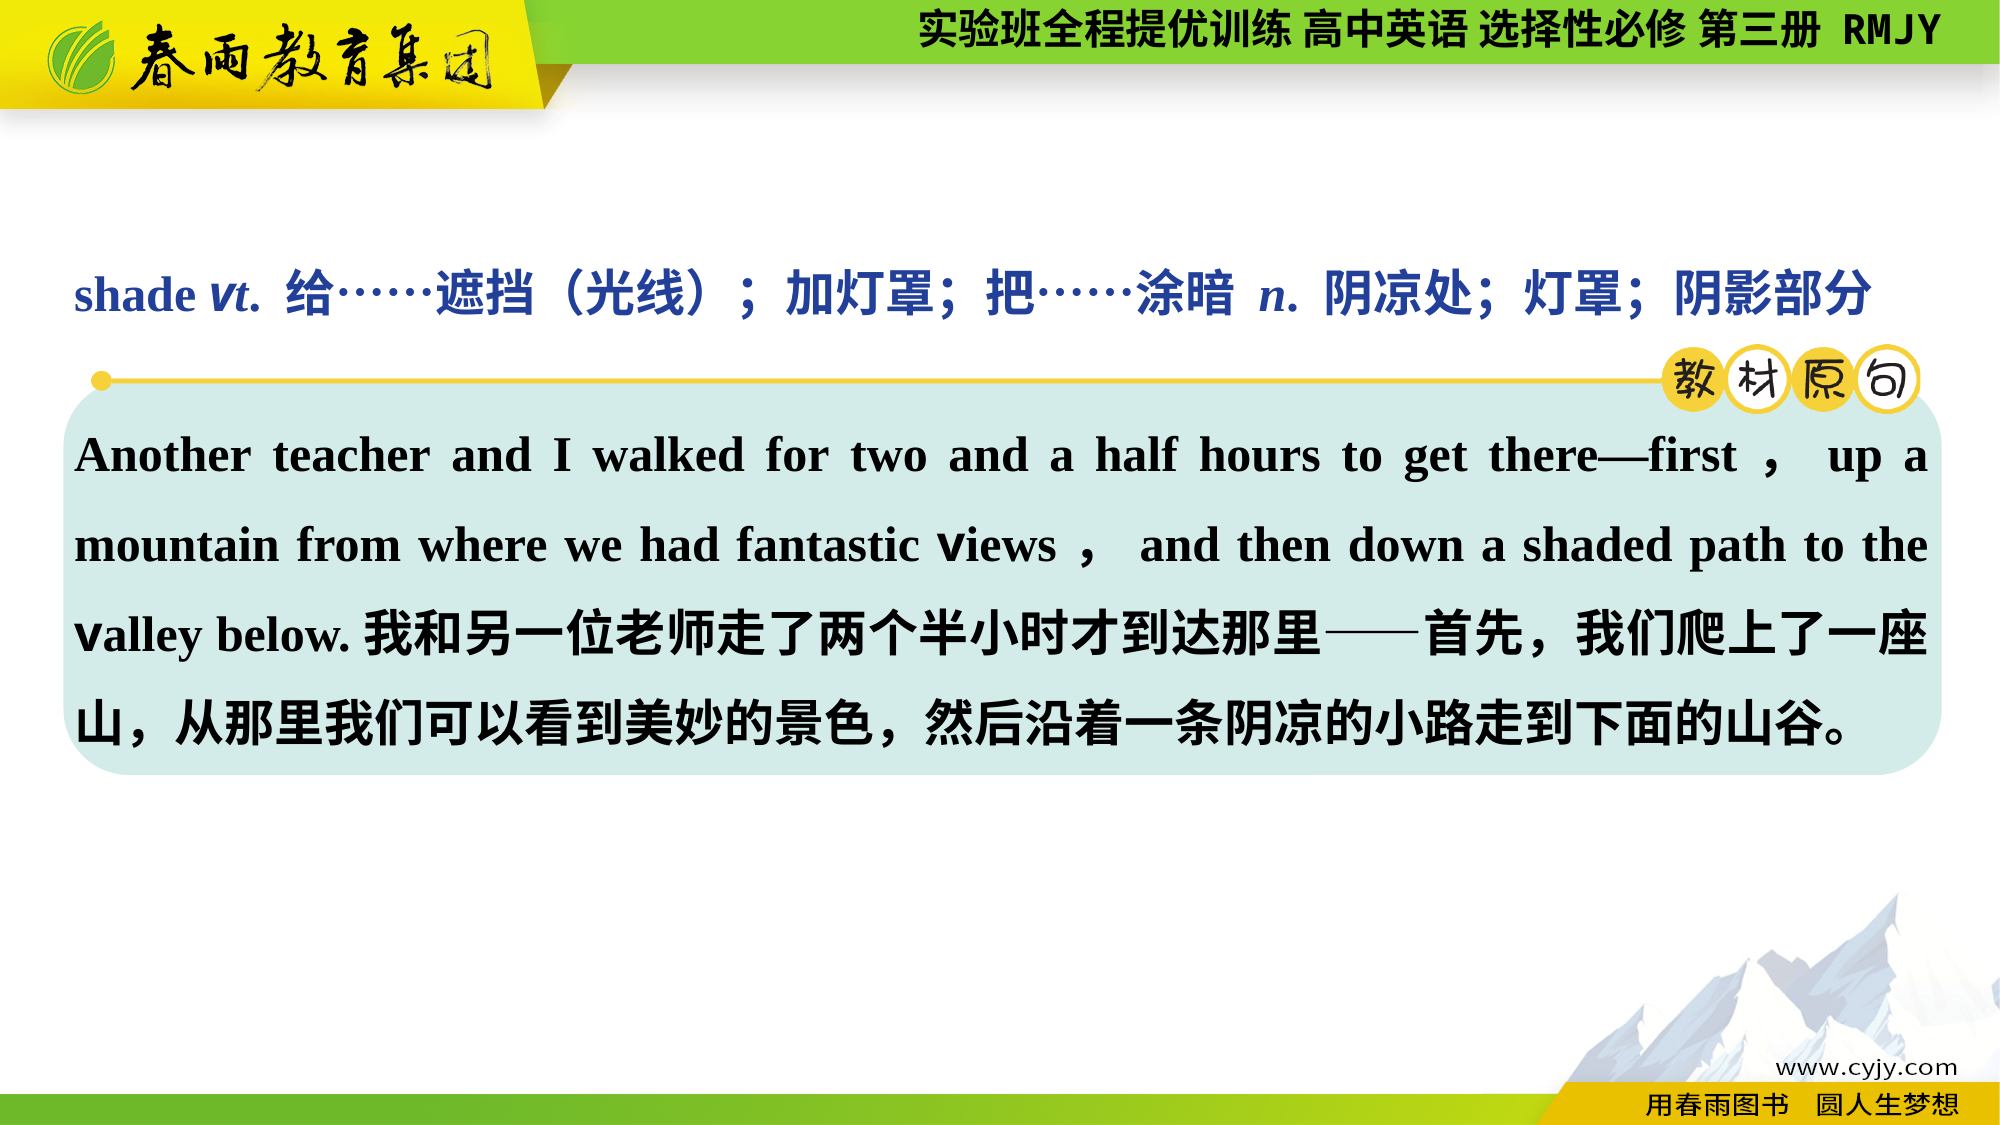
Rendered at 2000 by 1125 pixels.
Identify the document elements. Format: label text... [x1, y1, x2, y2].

picture [0, 0, 2000, 1125]
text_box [90, 344, 1921, 444]
text_box Another teacher and I walked for two and a half hours to get there—first，up a mountain from where we had fantastic views，and then down a shaded path to the valley below.我和另一位老师走了两个半小时才到达那里——首先，我们爬上了一座山，从那里我们可以看到美妙的景色，然后沿着一条阴凉的小路走到下面的山谷。 [59, 384, 1944, 759]
text_box [86, 759, 1919, 776]
list shade vt. 给……遮挡（光线）；加灯罩；把……涂暗 n. 阴凉处；灯罩；阴影部分 [59, 223, 1944, 320]
